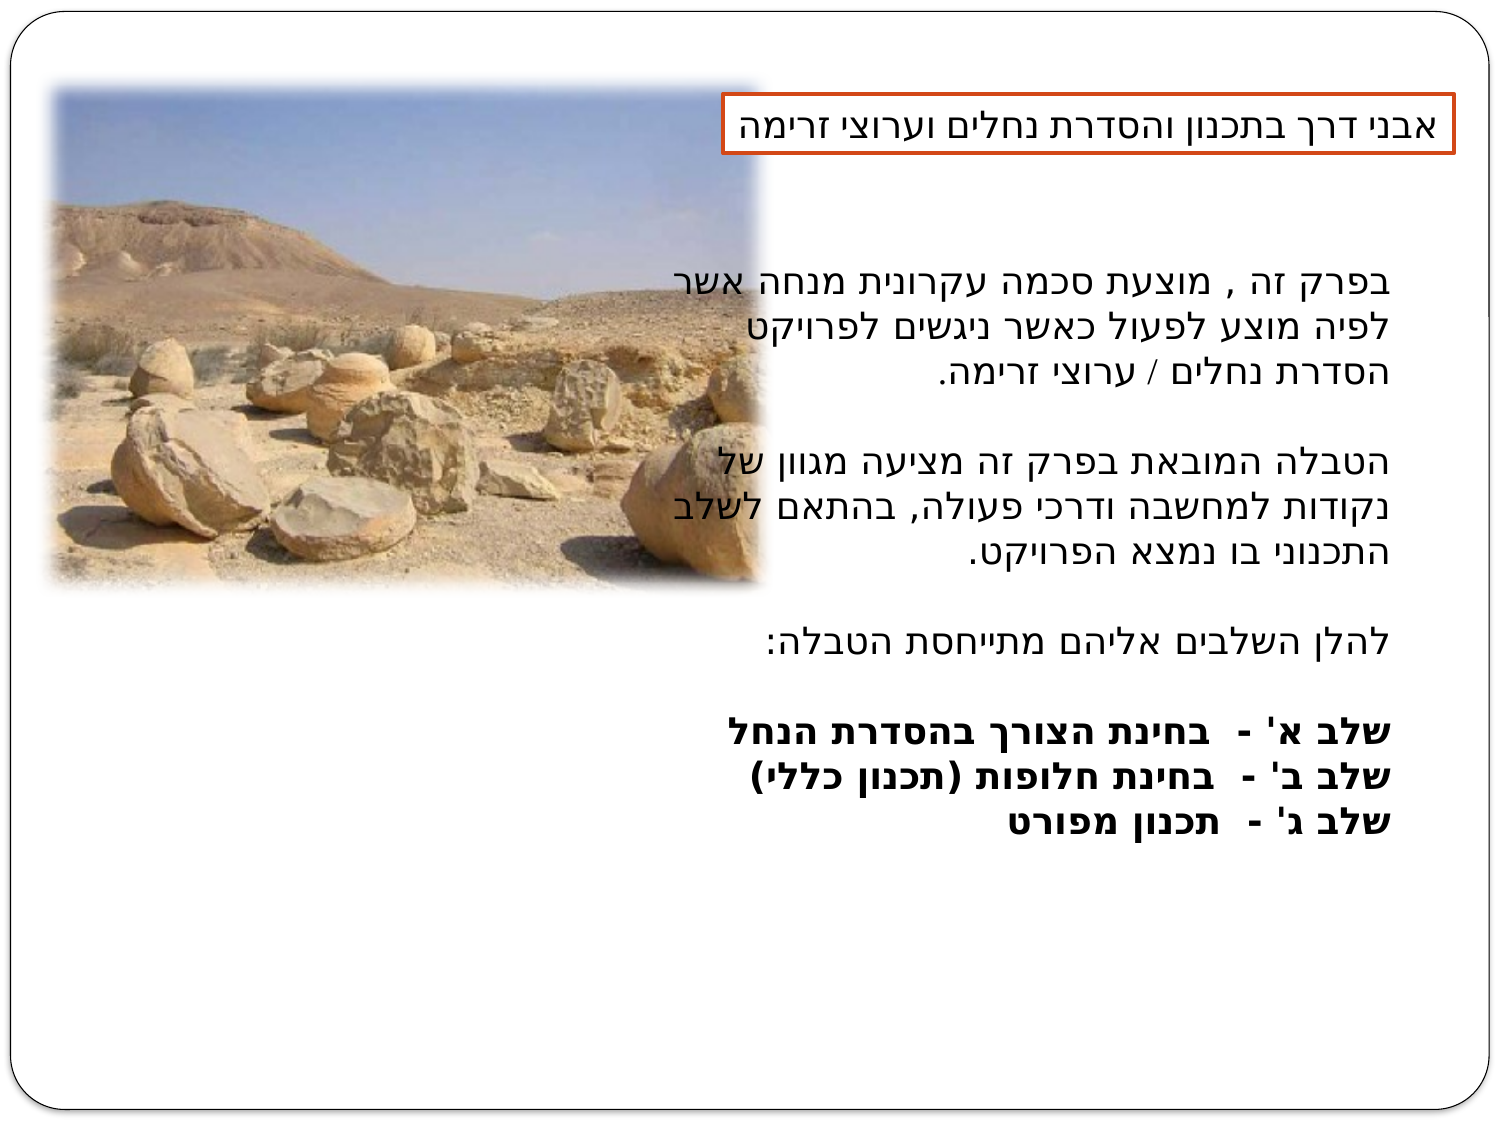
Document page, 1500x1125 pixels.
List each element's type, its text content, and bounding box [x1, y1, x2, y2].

text_box אבני דרך בתכנון והסדרת נחלים וערוצי זרימה [778, 92, 1456, 155]
picture [34, 70, 774, 598]
text_box בפרק זה , מוצעת סכמה עקרונית מנחה אשר לפיה מוצע לפעול כאשר ניגשים לפרויקט הסדרת נחלים / ערוצי זרימה. הטבלה המובאת בפרק זה מציעה מגוון של נקודות למחשבה ודרכי פעולה, בהתאם לשלב התכנוני בו נמצא הפרויקט. להלן השלבים אליהם מתייחסת הטבלה: שלב א' - בחינת הצורך בהסדרת הנחל שלב ב' - בחינת חלופות (תכנון כללי) שלב ג' - תכנון מפורט [140, 249, 1407, 895]
